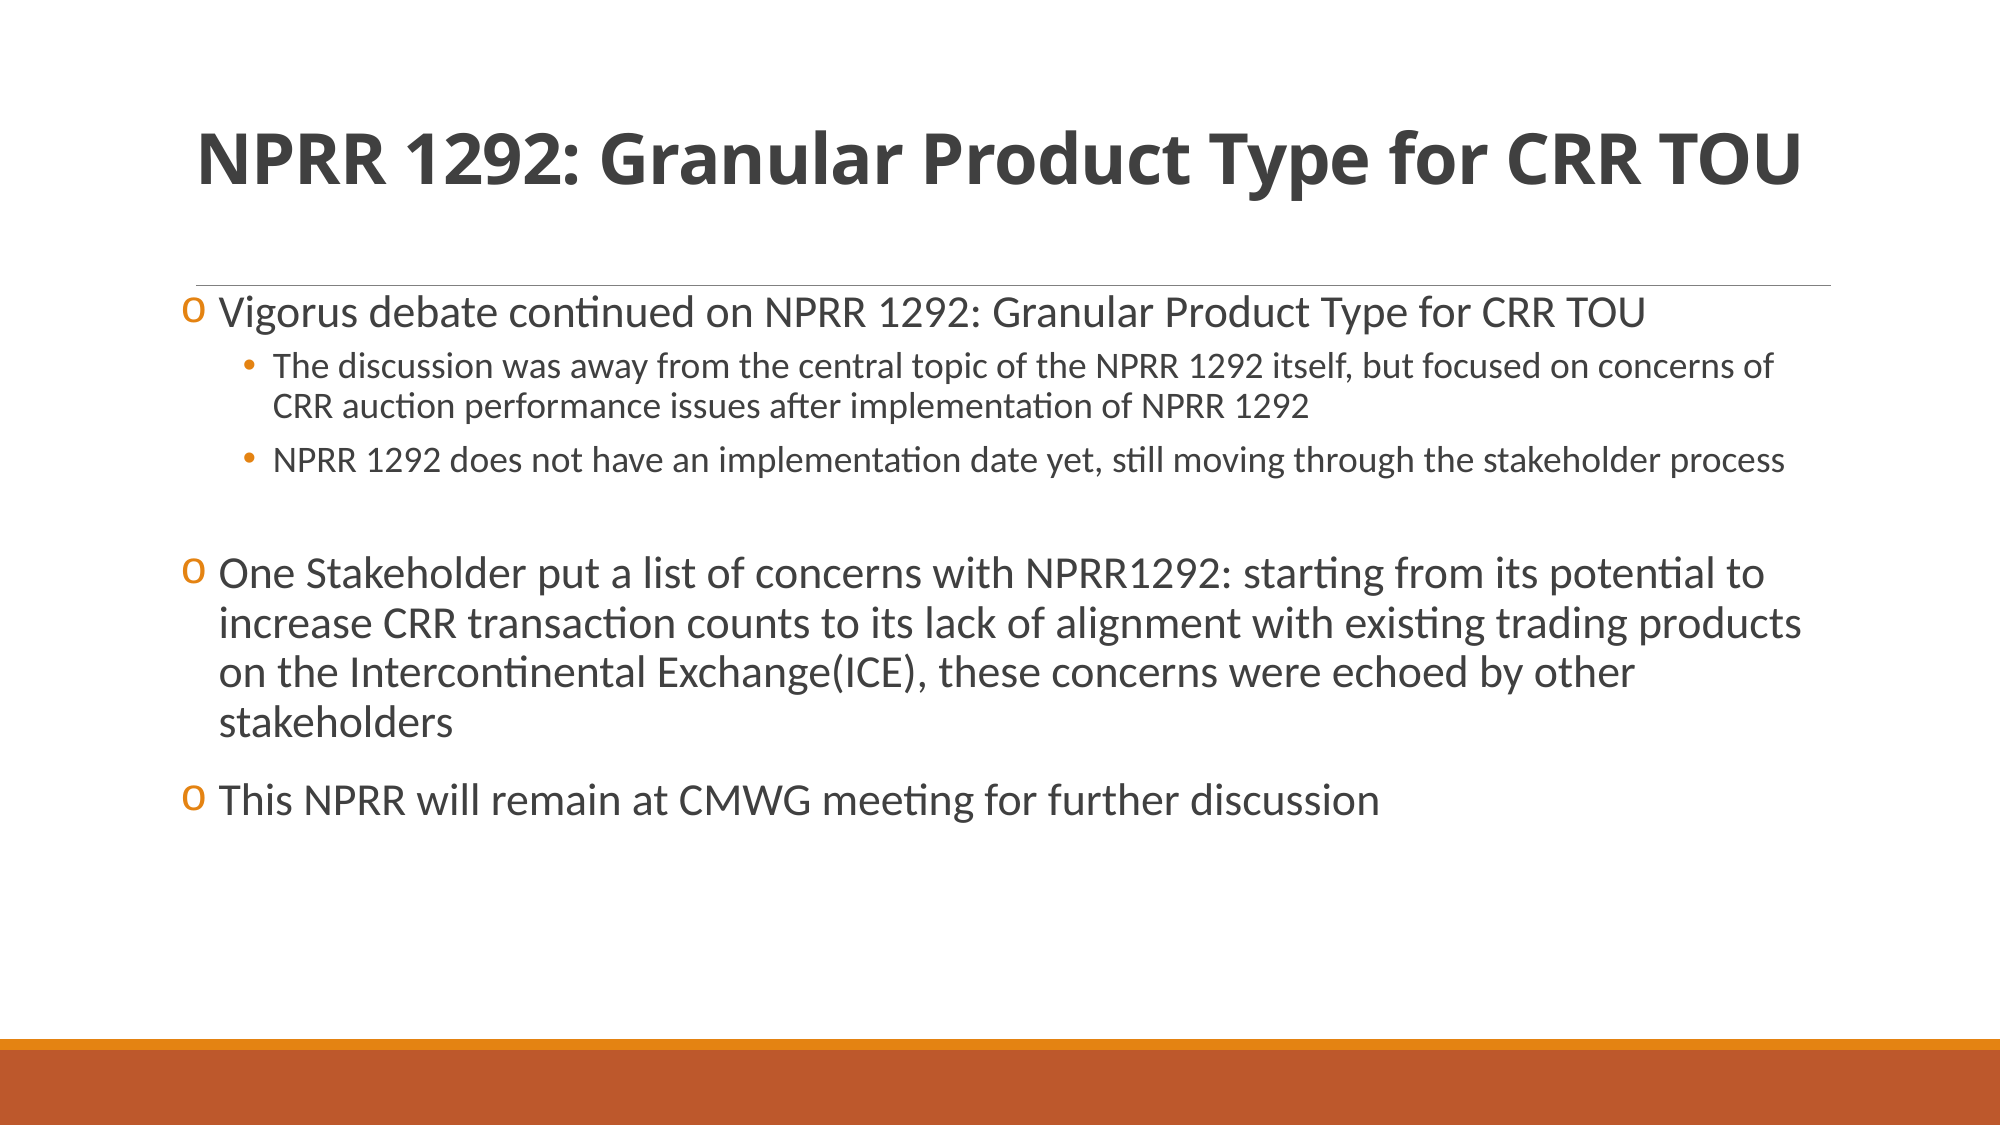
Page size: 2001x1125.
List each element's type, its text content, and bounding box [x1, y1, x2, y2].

title NPRR 1292: Granular Product Type for CRR TOU [180, 47, 1830, 207]
list Vigorus debate continued on NPRR 1292: Granular Product Type for CRR TOU The discussion was away from the central topic of the NPRR 1292 itself, but focused on concerns of CRR auction performance issues after implementation of NPRR 1292 NPRR 1292 does not have an implementation date yet, still moving through the stakeholder process One Stakeholder put a list of concerns with NPRR1292: starting from its potential to increase CRR transaction counts to its lack of alignment with existing trading products on the Intercontinental Exchange(ICE), these concerns were echoed by other stakeholders This NPRR will remain at CMWG meeting for further discussion [180, 280, 1830, 1015]
